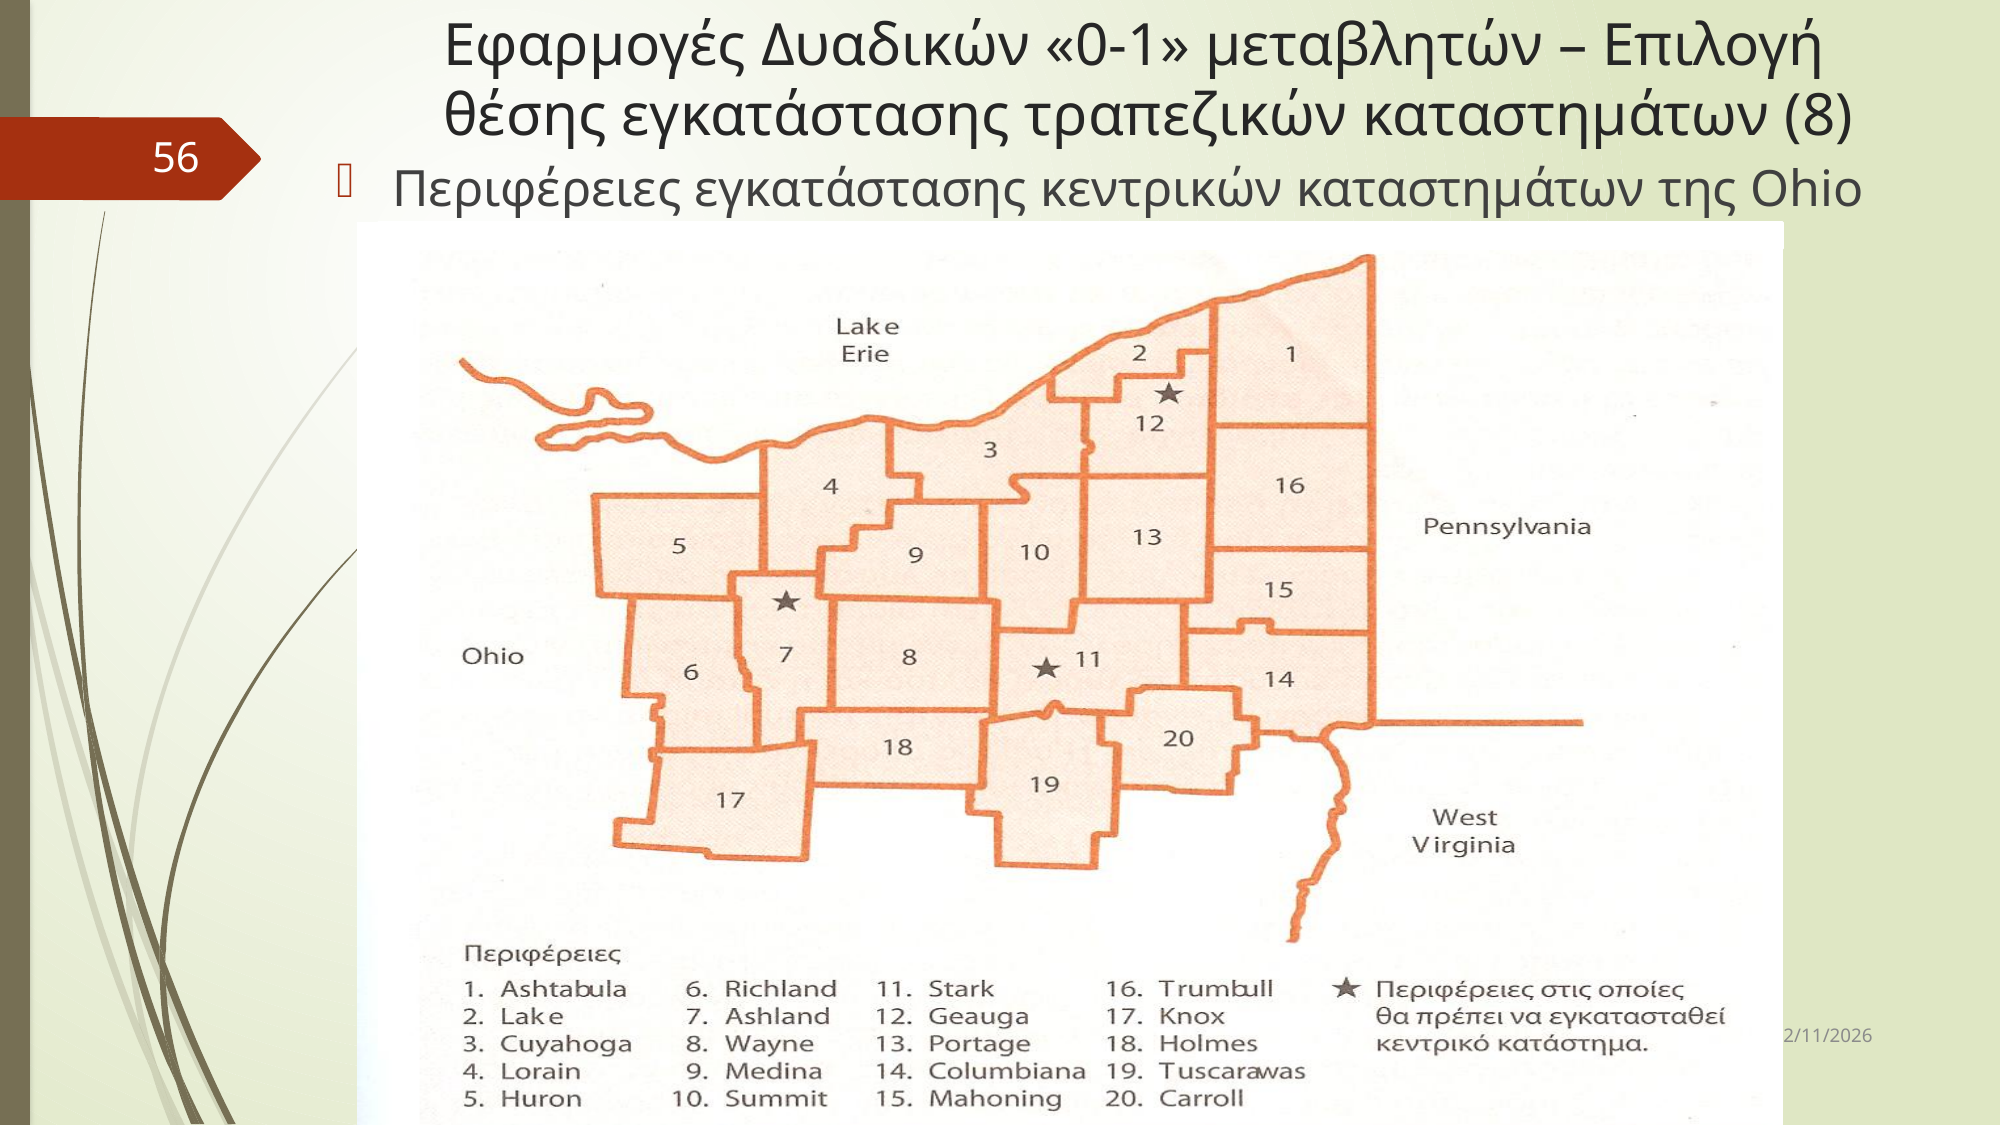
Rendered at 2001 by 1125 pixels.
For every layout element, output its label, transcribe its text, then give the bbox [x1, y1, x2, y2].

picture [357, 222, 1783, 1125]
title Εφαρμογές Δυαδικών «0-1» μεταβλητών – Επιλογή θέσης εγκατάστασης τραπεζικών καταστημάτων (8) [428, 0, 1955, 148]
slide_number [1787, 1005, 1888, 1067]
slide_number 56 [87, 129, 216, 190]
list Περιφέρειες εγκατάστασης κεντρικών καταστημάτων της Ohio Trust [321, 148, 2000, 1125]
